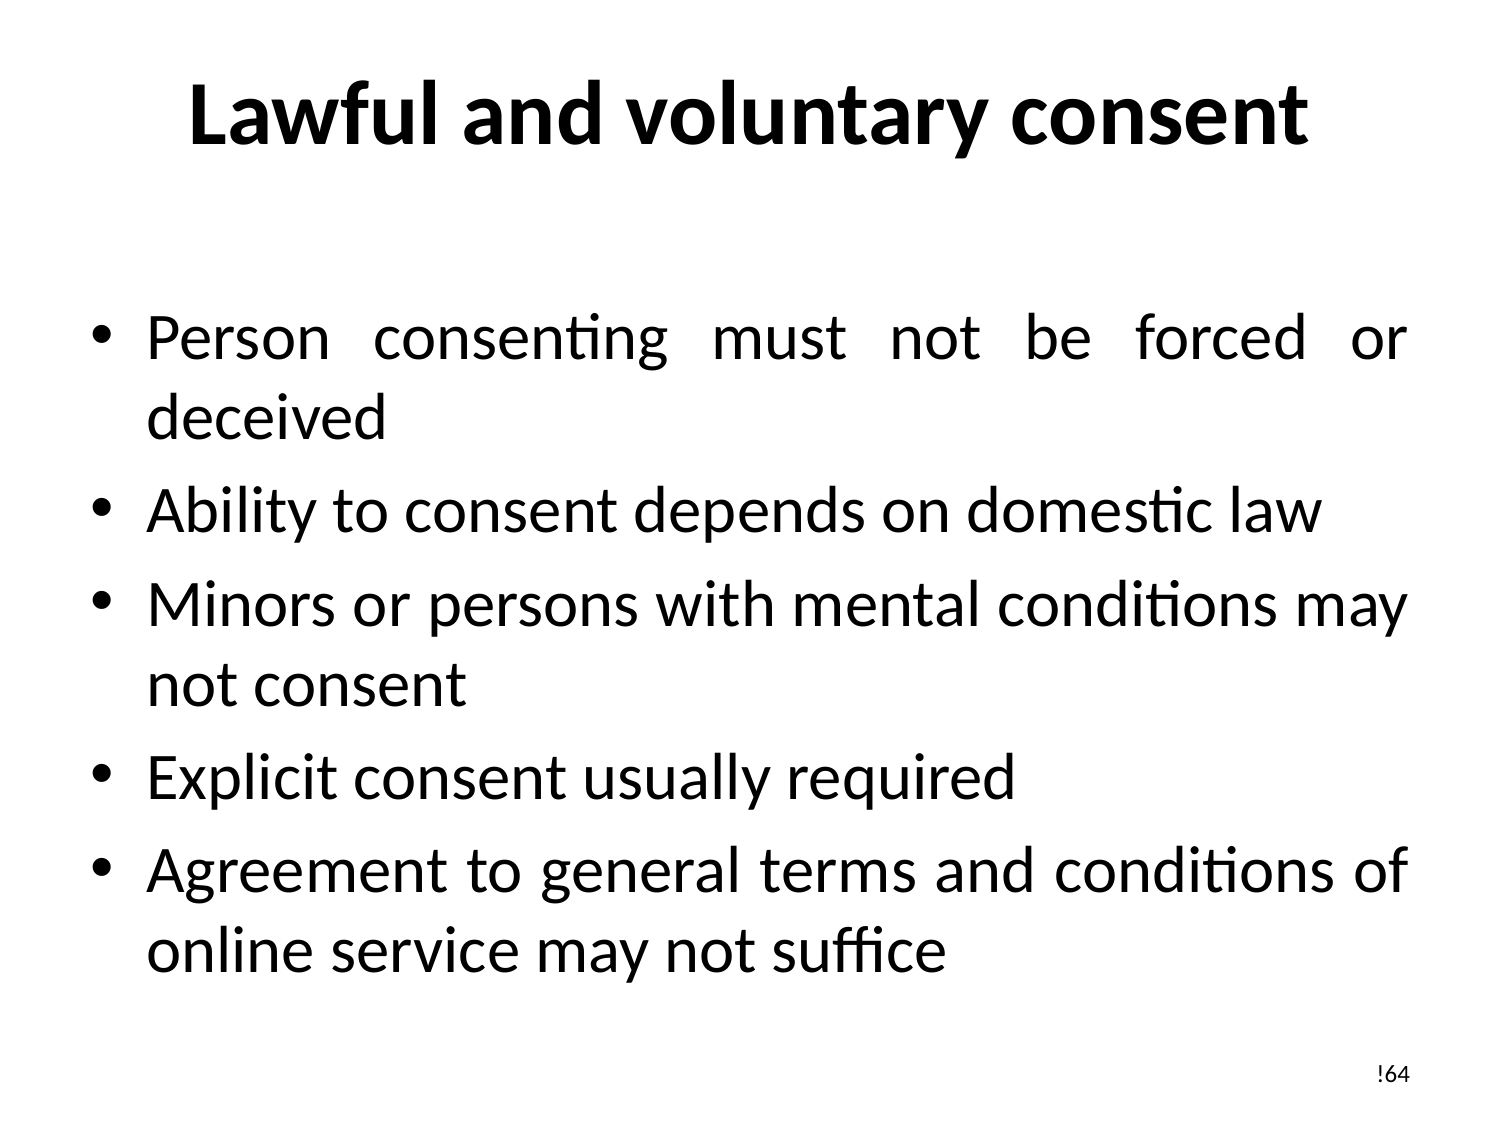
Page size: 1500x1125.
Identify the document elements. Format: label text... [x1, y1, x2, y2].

slide_number !64 [1074, 1042, 1425, 1103]
list Person consenting must not be forced or deceived Ability to consent depends on domestic law Minors or persons with mental conditions may not consent Explicit consent usually required Agreement to general terms and conditions of online service may not suffice [75, 285, 1425, 1028]
title Lawful and voluntary consent [75, 45, 1425, 233]
